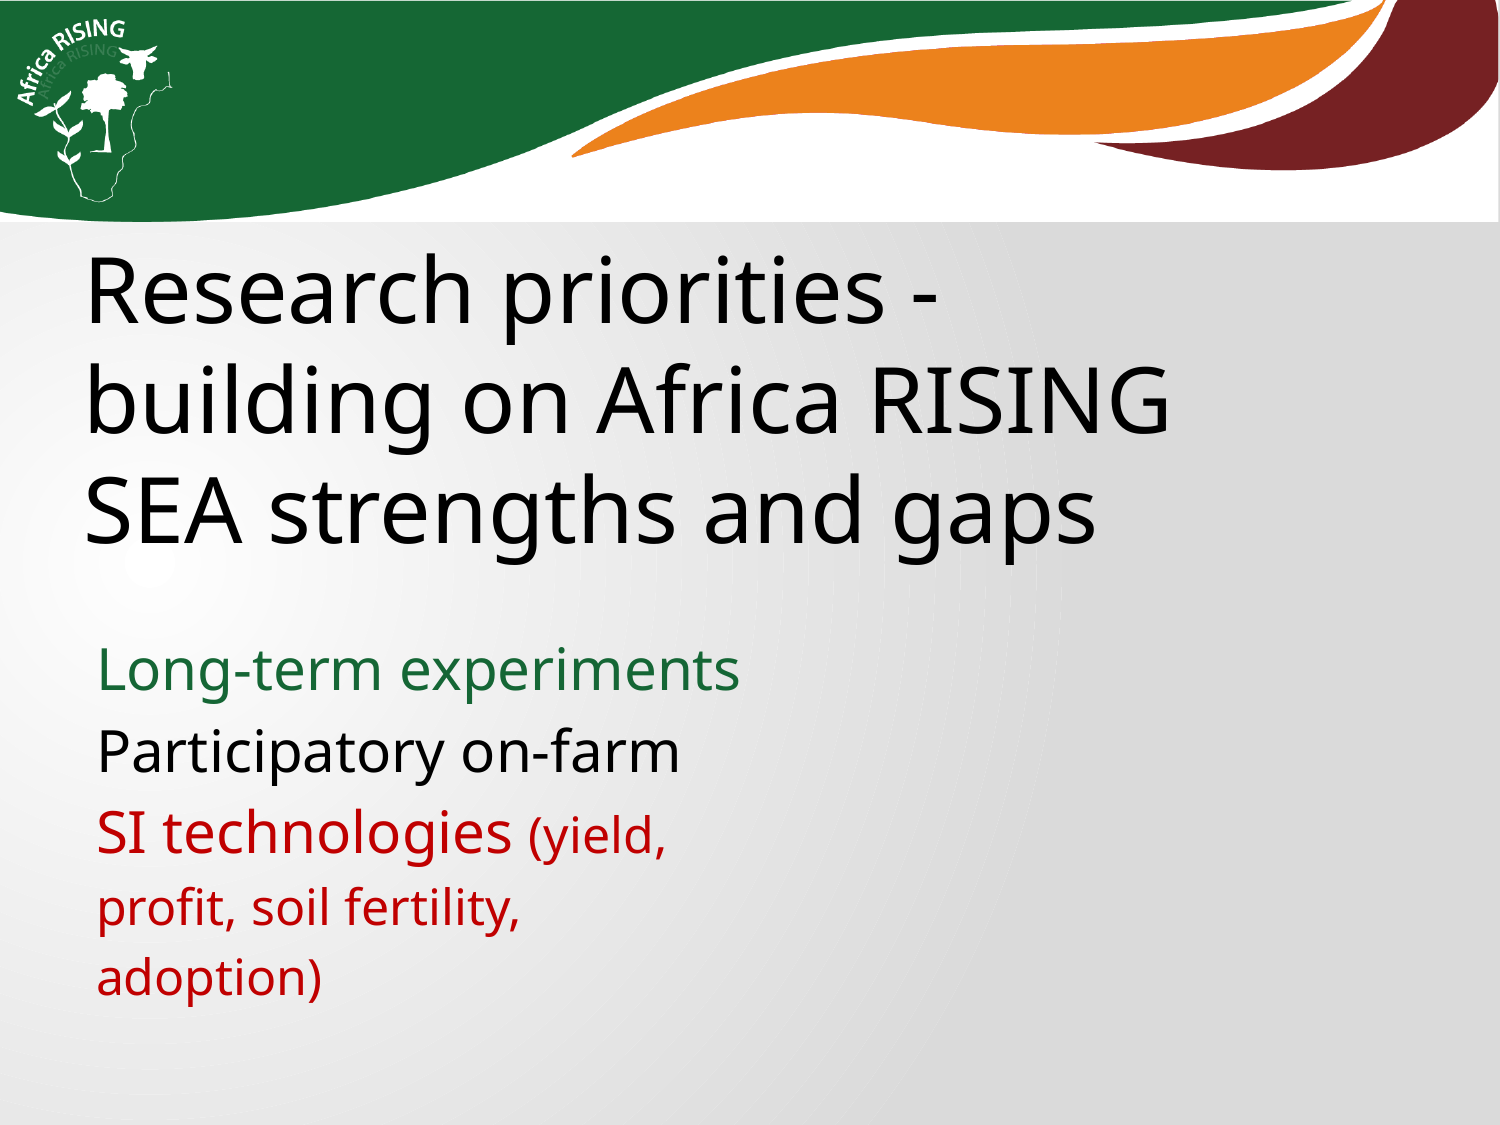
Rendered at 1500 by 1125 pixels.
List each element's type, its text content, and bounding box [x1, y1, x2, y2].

list Research priorities - building on Africa RISING SEA strengths and gaps [50, 224, 1325, 363]
picture [0, 0, 1499, 222]
text_box Long-term experiments Participatory on-farm SI technologies (yield, profit, soil fertility, adoption) [62, 624, 1000, 1013]
